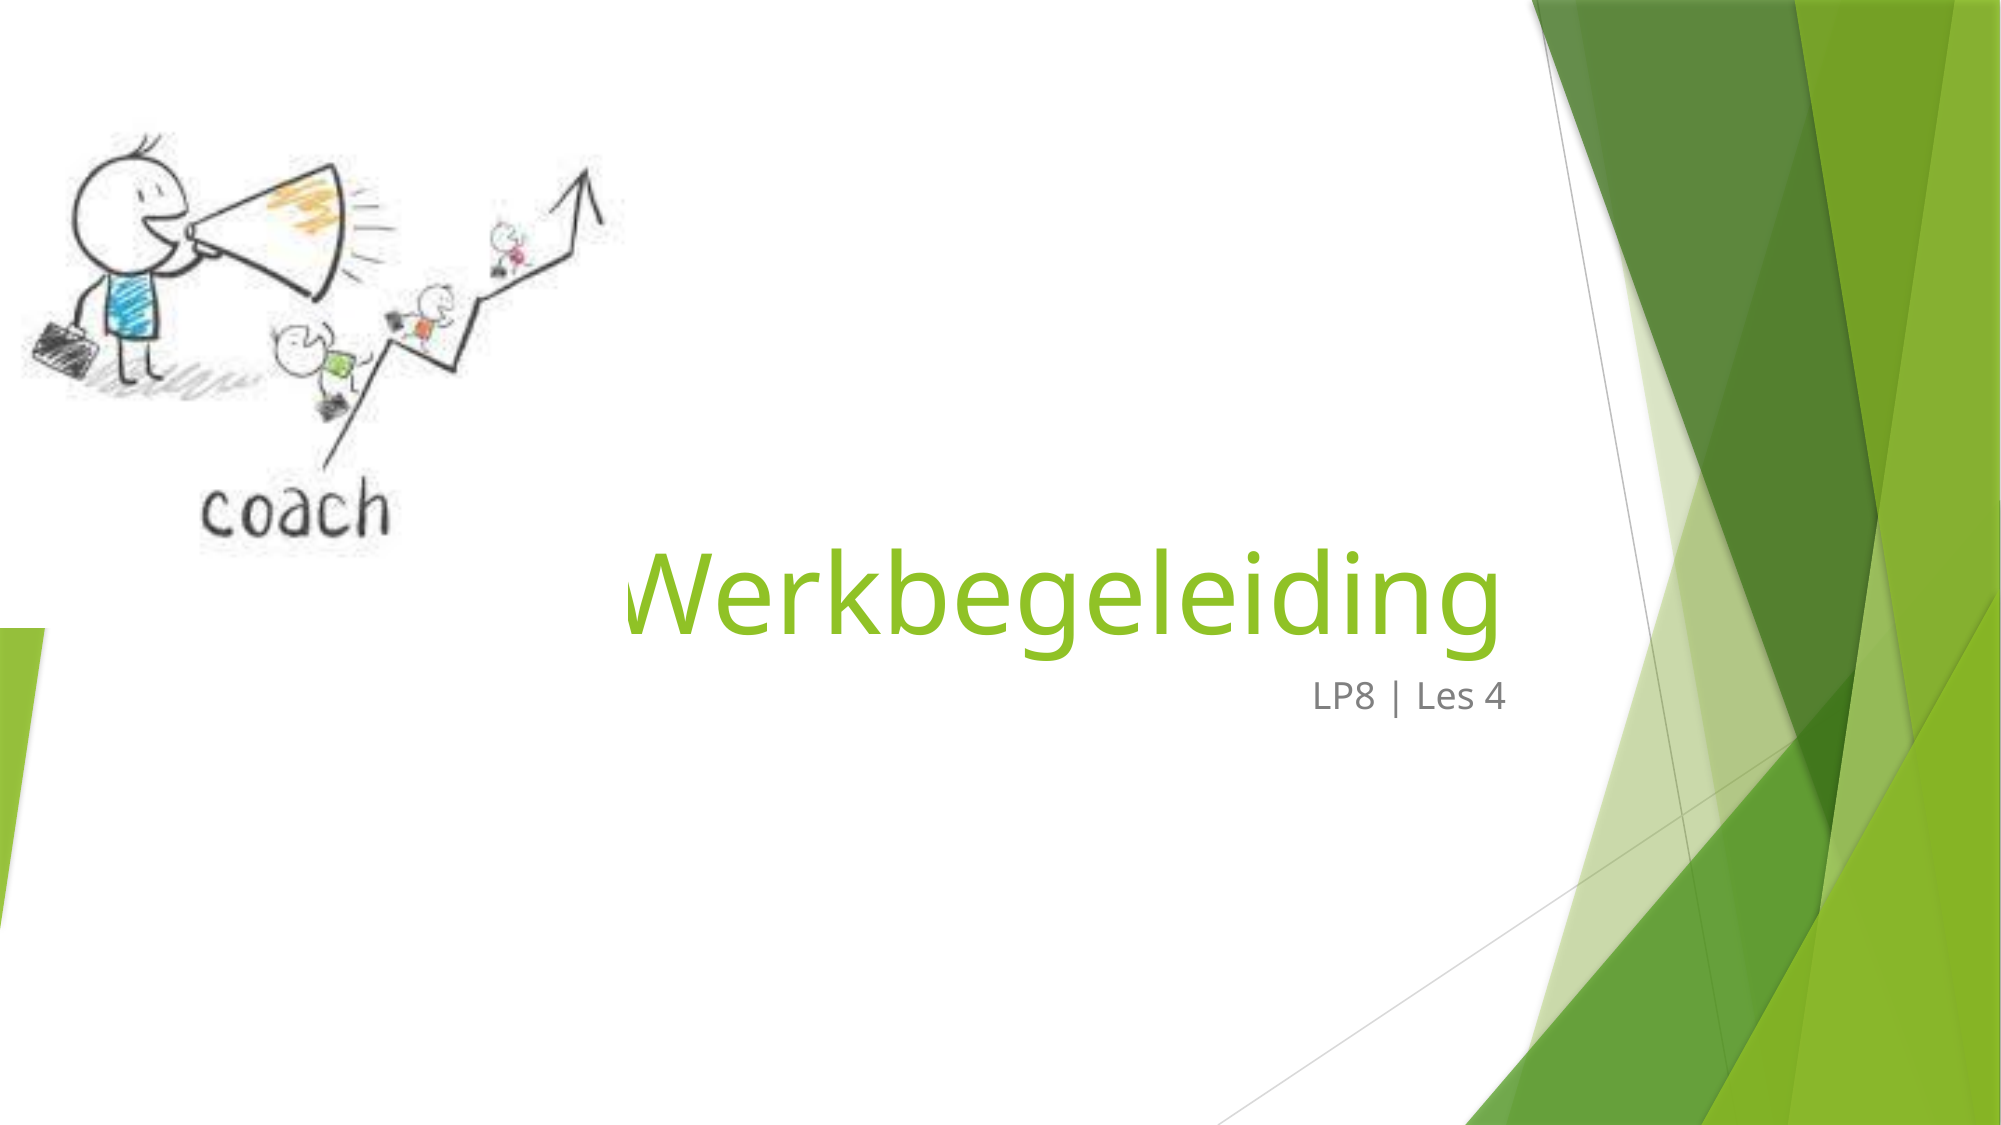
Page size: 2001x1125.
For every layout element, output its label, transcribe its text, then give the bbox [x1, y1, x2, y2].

title Werkbegeleiding [247, 394, 1522, 664]
subtitle LP8 | Les 4 [247, 664, 1522, 845]
picture [0, 0, 629, 629]
